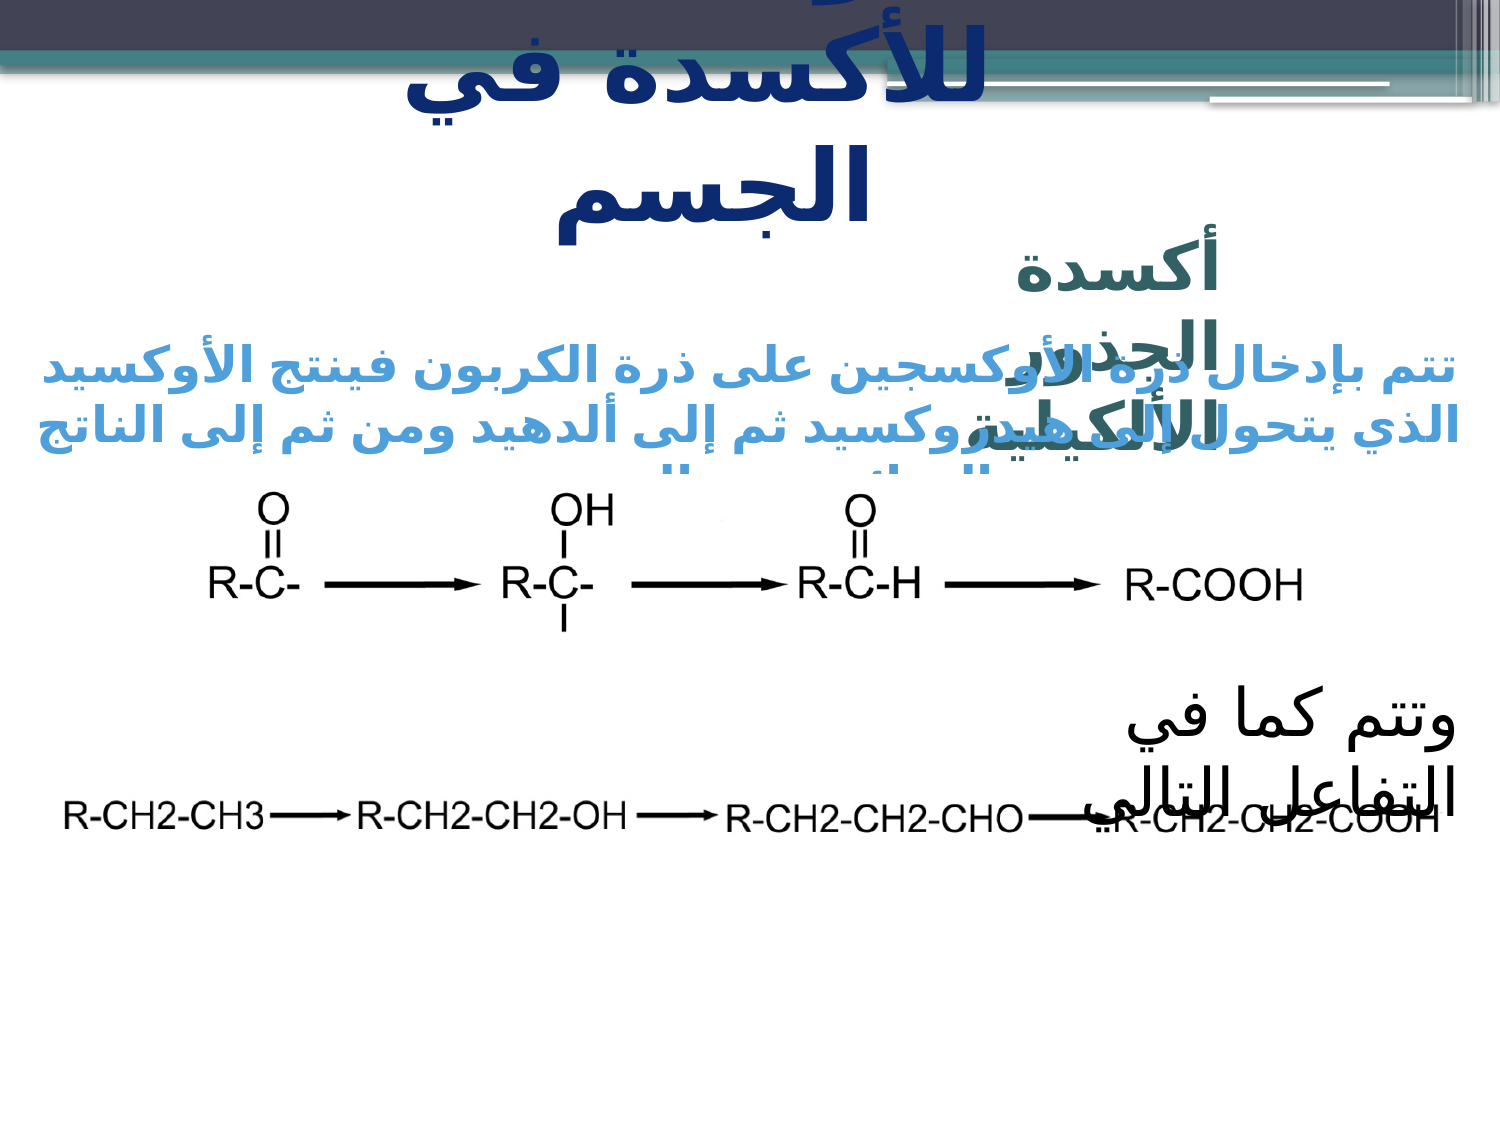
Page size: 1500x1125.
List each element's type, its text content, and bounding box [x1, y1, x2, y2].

picture [62, 787, 1448, 849]
title المواد القابلة للأكسدة في الجسم [212, 112, 1182, 249]
picture [174, 474, 1318, 639]
text_box تتم بإدخال ذرة الأوكسجين على ذرة الكربون فينتج الأوكسيد الذي يتحول إلى هيدروكسيد ثم إلى ألدهيد ومن ثم إلى الناتج النهائي وهو الحمض. [0, 324, 1500, 520]
text_box أكسدة الجذور الألكيلية [762, 216, 1238, 324]
text_box وتتم كما في التفاعل التالي [937, 662, 1475, 838]
